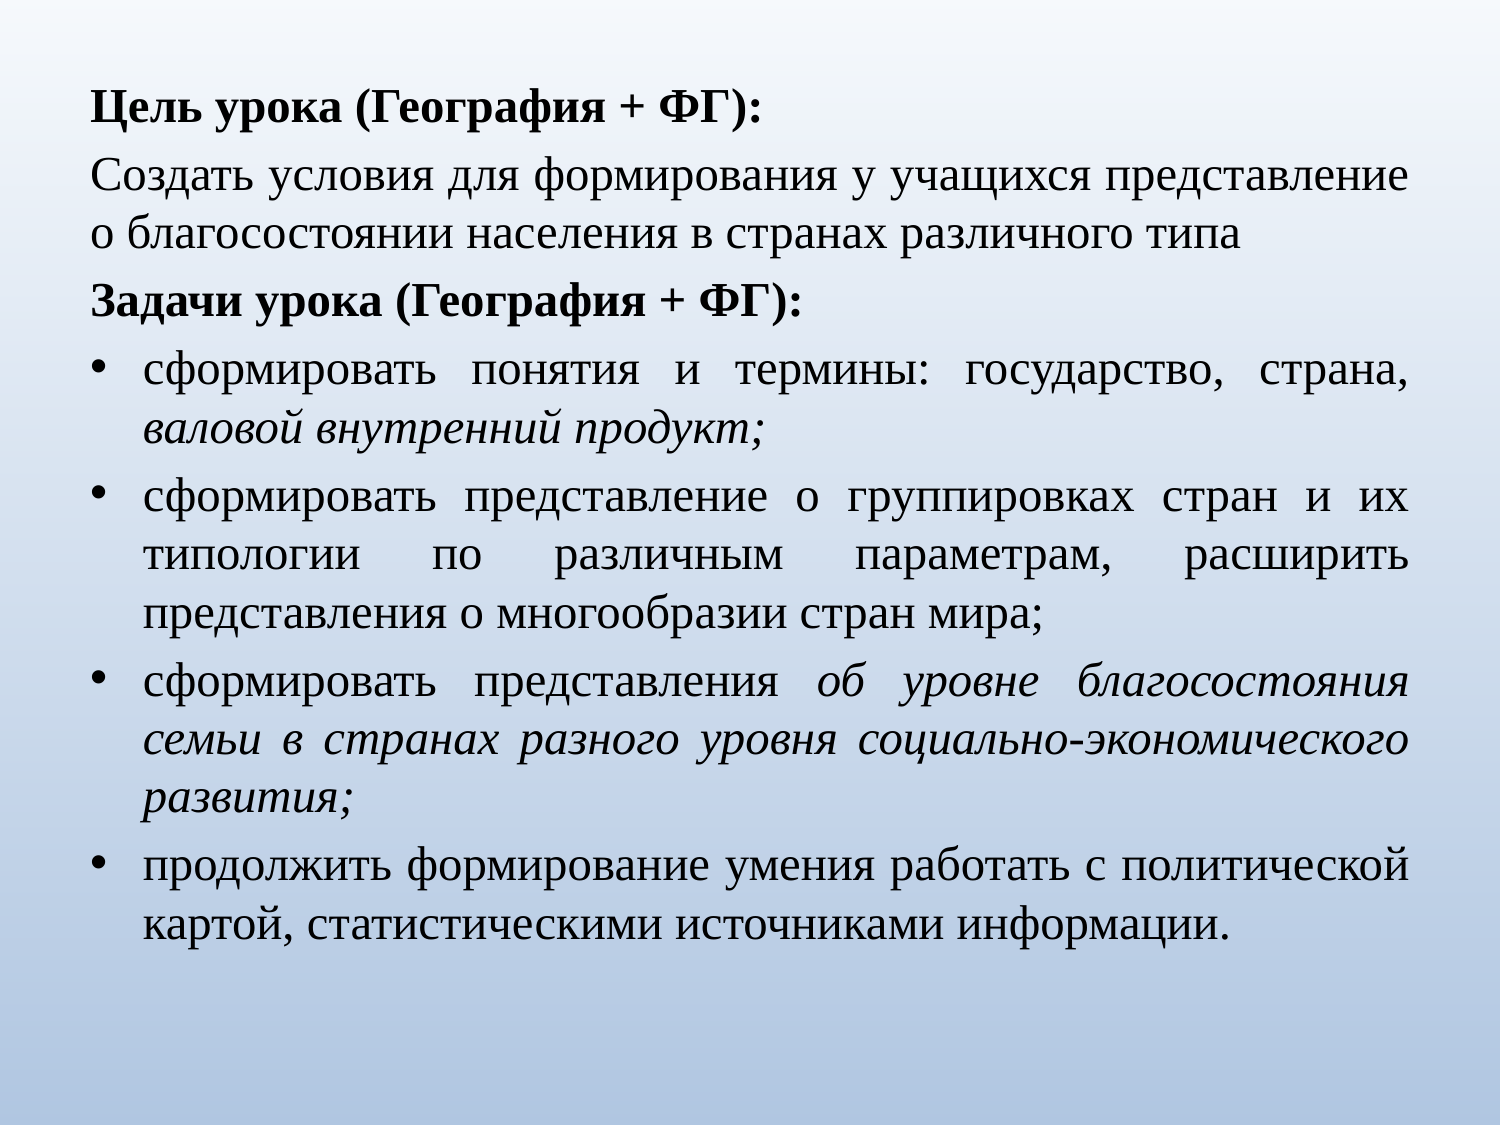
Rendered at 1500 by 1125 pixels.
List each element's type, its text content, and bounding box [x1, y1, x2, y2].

list Цель урока (География + ФГ): Создать условия для формирования у учащихся представление о благосостоянии населения в странах различного типа Задачи урока (География + ФГ): сформировать понятия и термины: государство, страна, валовой внутренний продукт; сформировать представление о группировках стран и их типологии по различным параметрам, расширить представления о многообразии стран мира; сформировать представления об уровне благосостояния семьи в странах разного уровня социально-экономического развития; продолжить формирование умения работать с политической картой, статистическими источниками информации. [75, 66, 1425, 1005]
